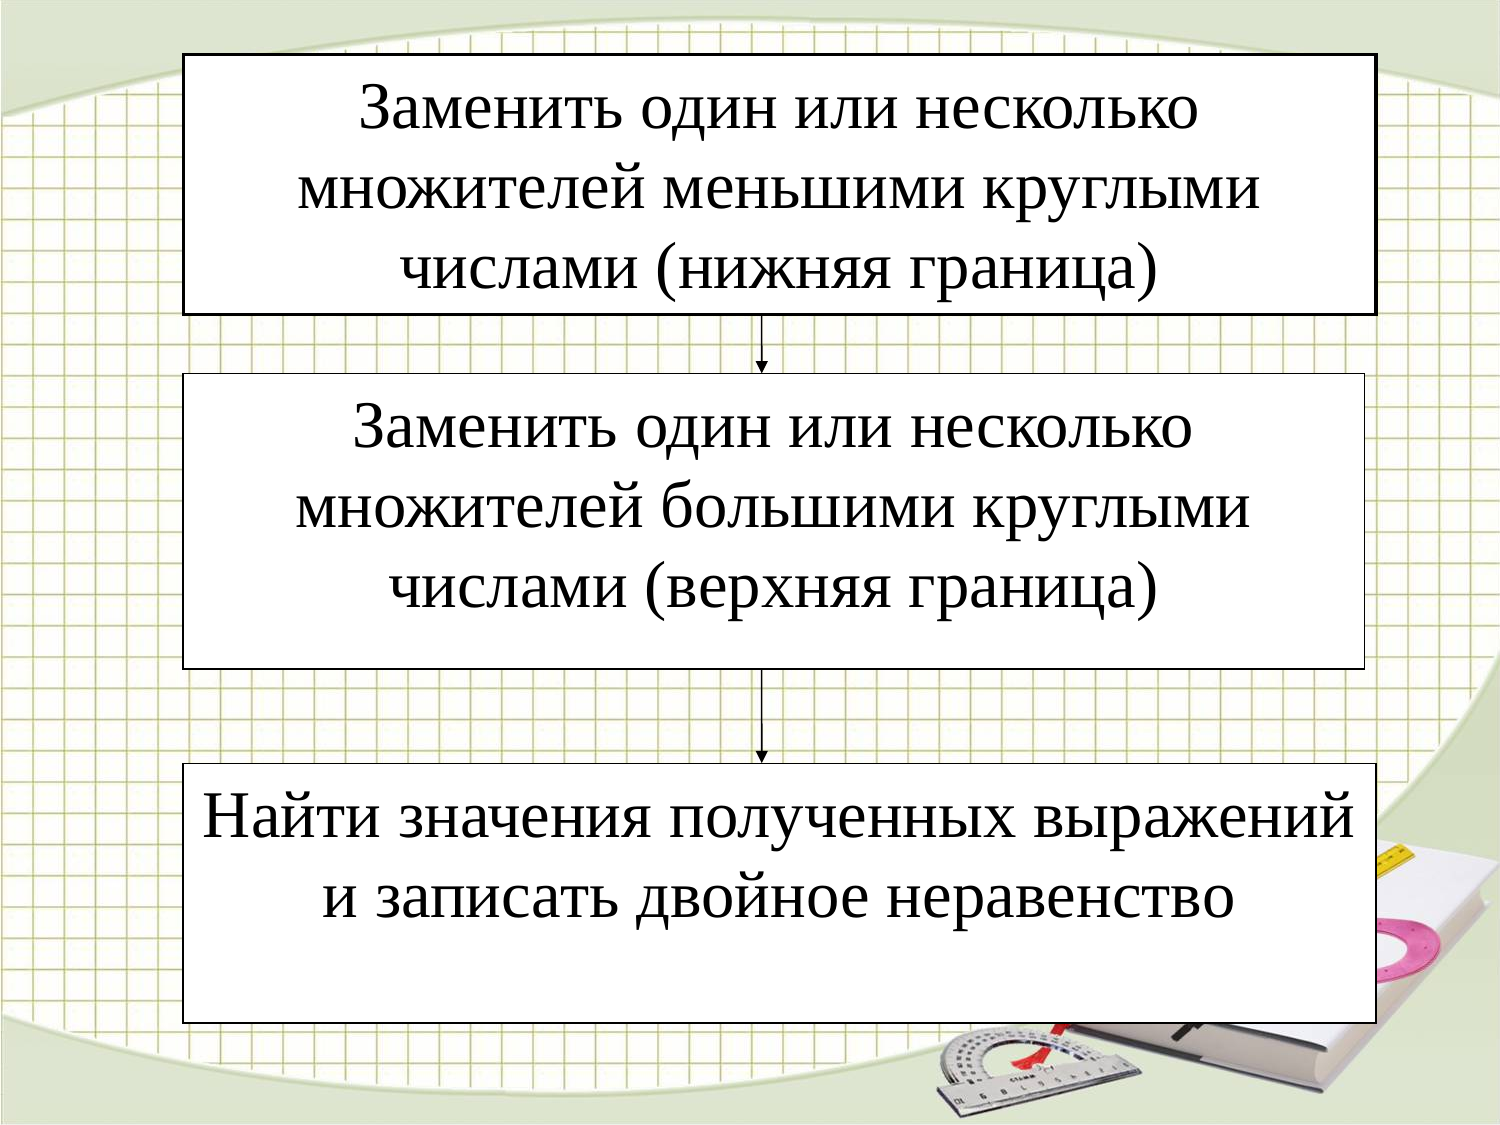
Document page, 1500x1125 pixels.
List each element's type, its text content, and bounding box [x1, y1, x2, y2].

text_box [755, 314, 768, 374]
text_box Заменить один или несколько множителей меньшими круглыми числами (нижняя граница) [183, 54, 1376, 315]
text_box Заменить один или несколько множителей большими круглыми числами (верхняя граница) [183, 373, 1365, 669]
picture [0, 0, 1500, 1125]
text_box Найти значения полученных выражений и записать двойное неравенство [183, 763, 1376, 1024]
text_box [755, 668, 768, 764]
